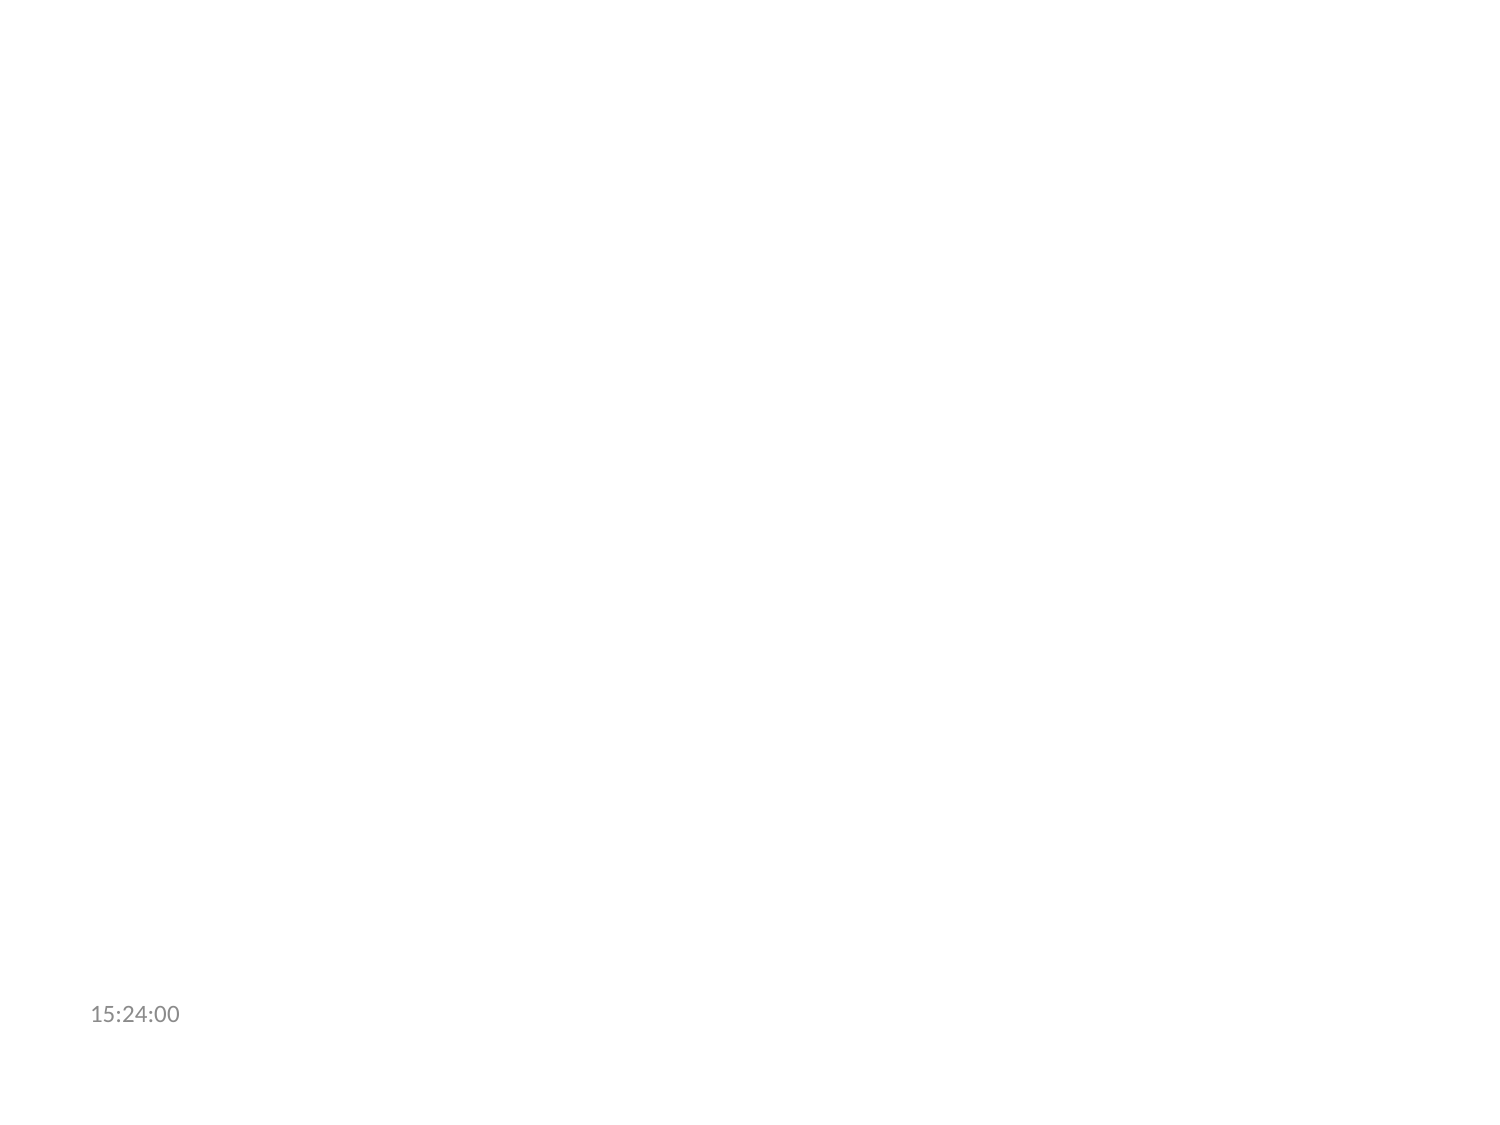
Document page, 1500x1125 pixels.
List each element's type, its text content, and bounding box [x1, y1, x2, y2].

text_box 15:35:09 [75, 982, 425, 1043]
